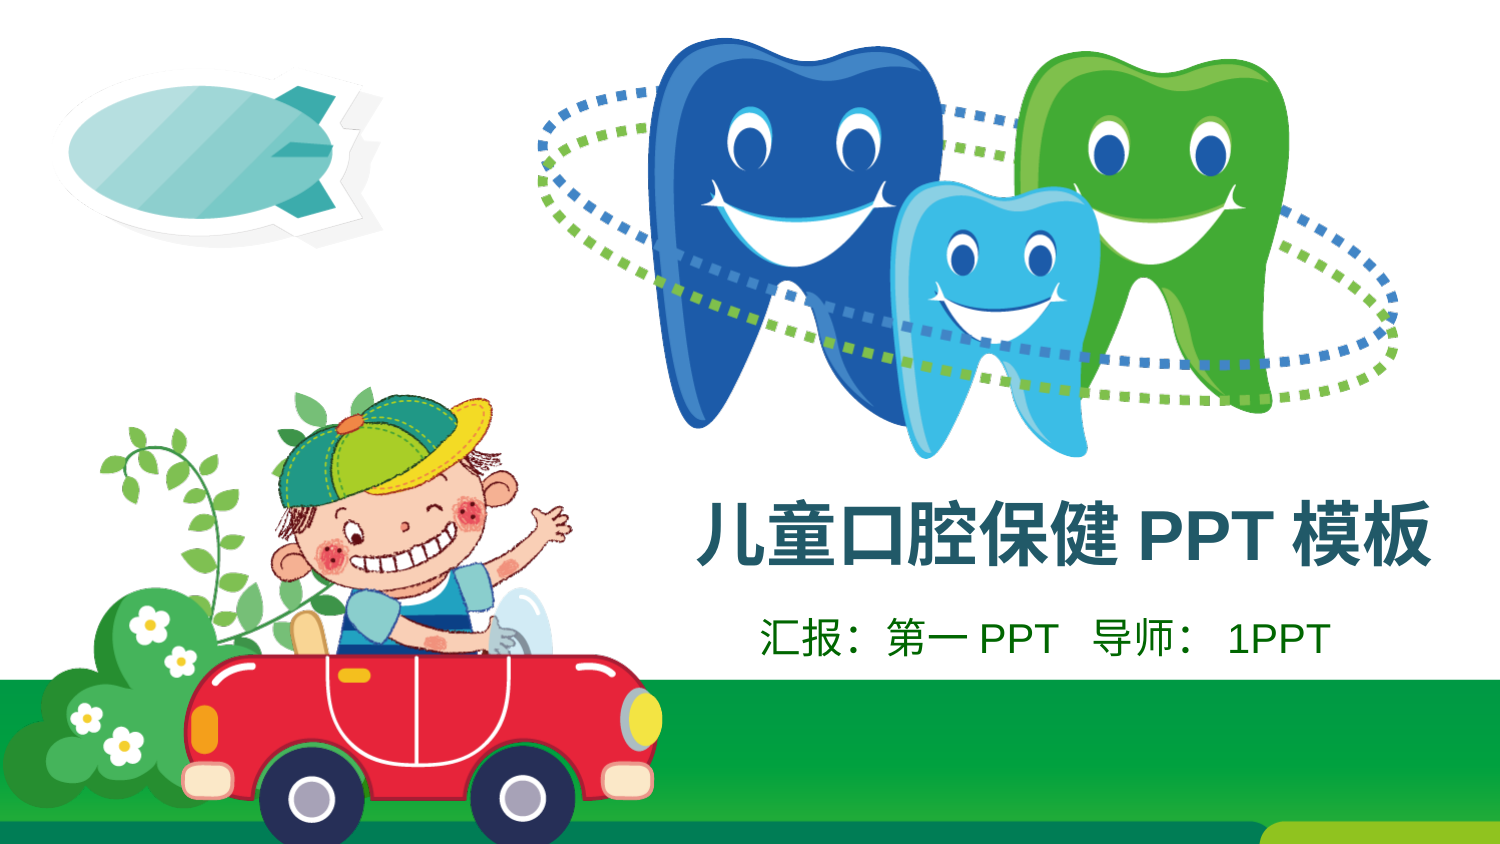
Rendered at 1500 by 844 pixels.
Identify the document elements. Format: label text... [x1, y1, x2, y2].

picture [51, 67, 384, 249]
text_box 儿童口腔保健PPT模板 [680, 481, 1448, 582]
picture [0, 37, 1500, 844]
text_box 汇报：第一PPT 导师：1PPT [745, 604, 1347, 670]
